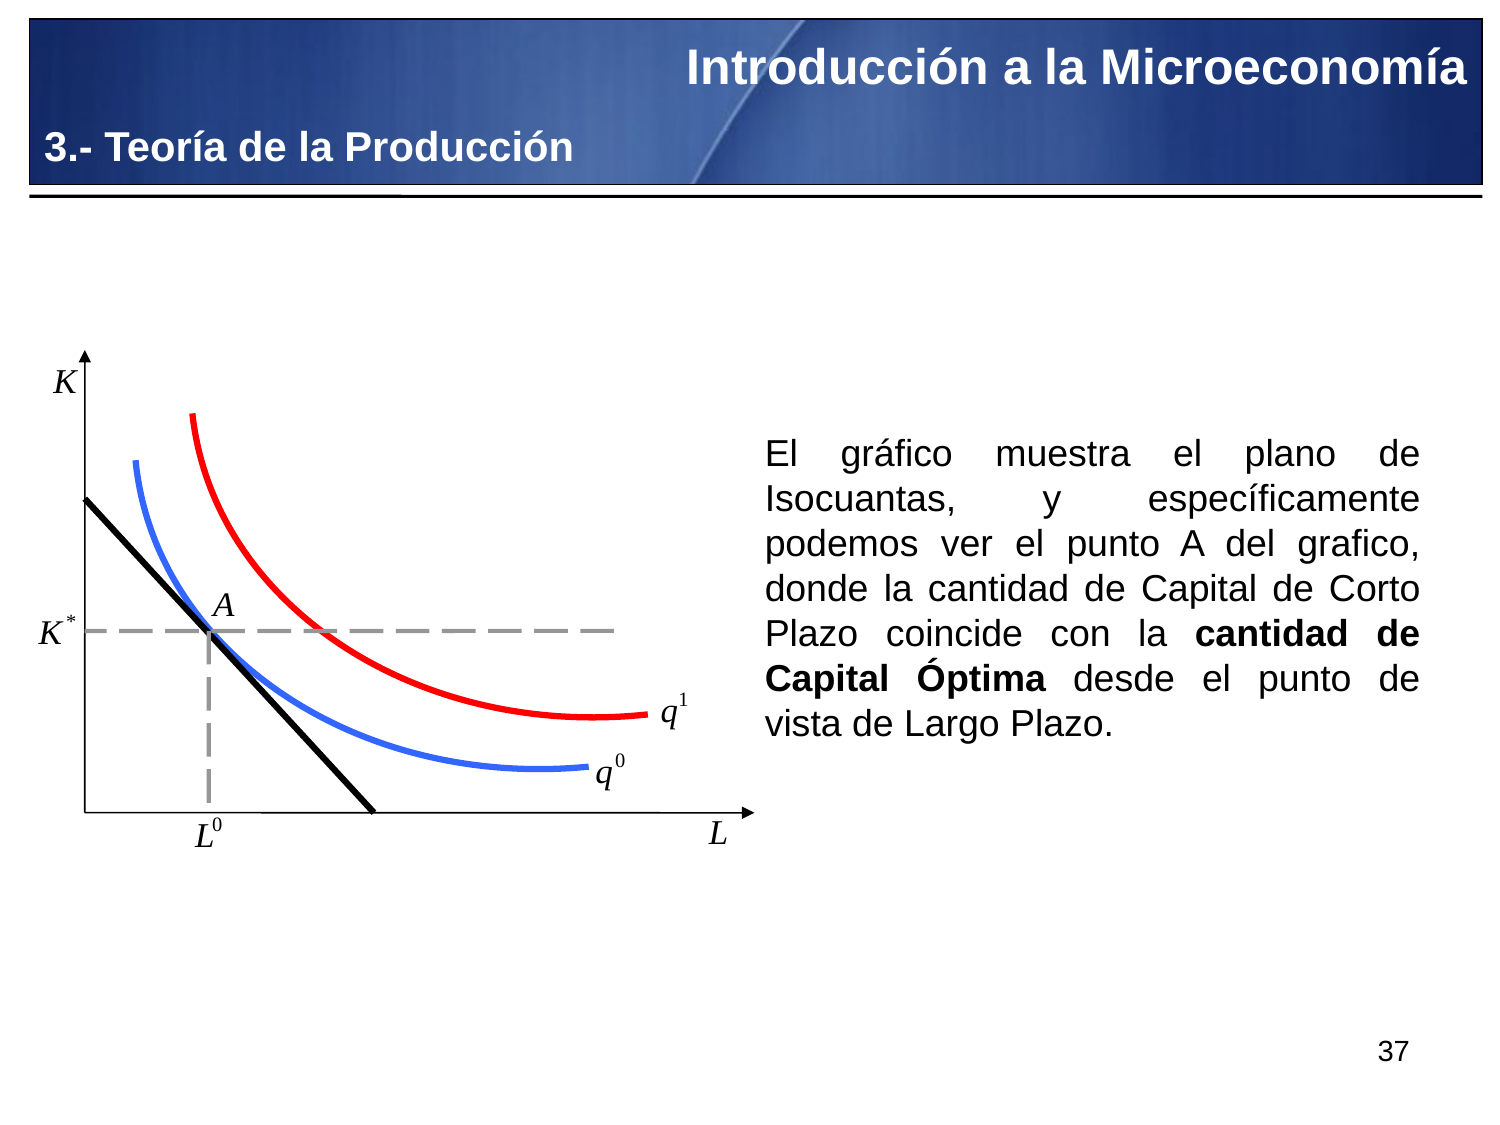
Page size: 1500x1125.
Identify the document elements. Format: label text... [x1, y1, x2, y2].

text_box Introducción a la Microeconomía [608, 26, 1483, 102]
text_box 3.- Teoría de la Producción [29, 112, 632, 178]
slide_number 37 [1074, 1024, 1426, 1103]
text_box [29, 19, 1483, 185]
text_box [31, 349, 755, 854]
text_box El gráfico muestra el plano de Isocuantas, y específicamente podemos ver el punto A del grafico, donde la cantidad de Capital de Corto Plazo coincide con la cantidad de Capital Óptima desde el punto de vista de Largo Plazo. [760, 421, 1436, 751]
